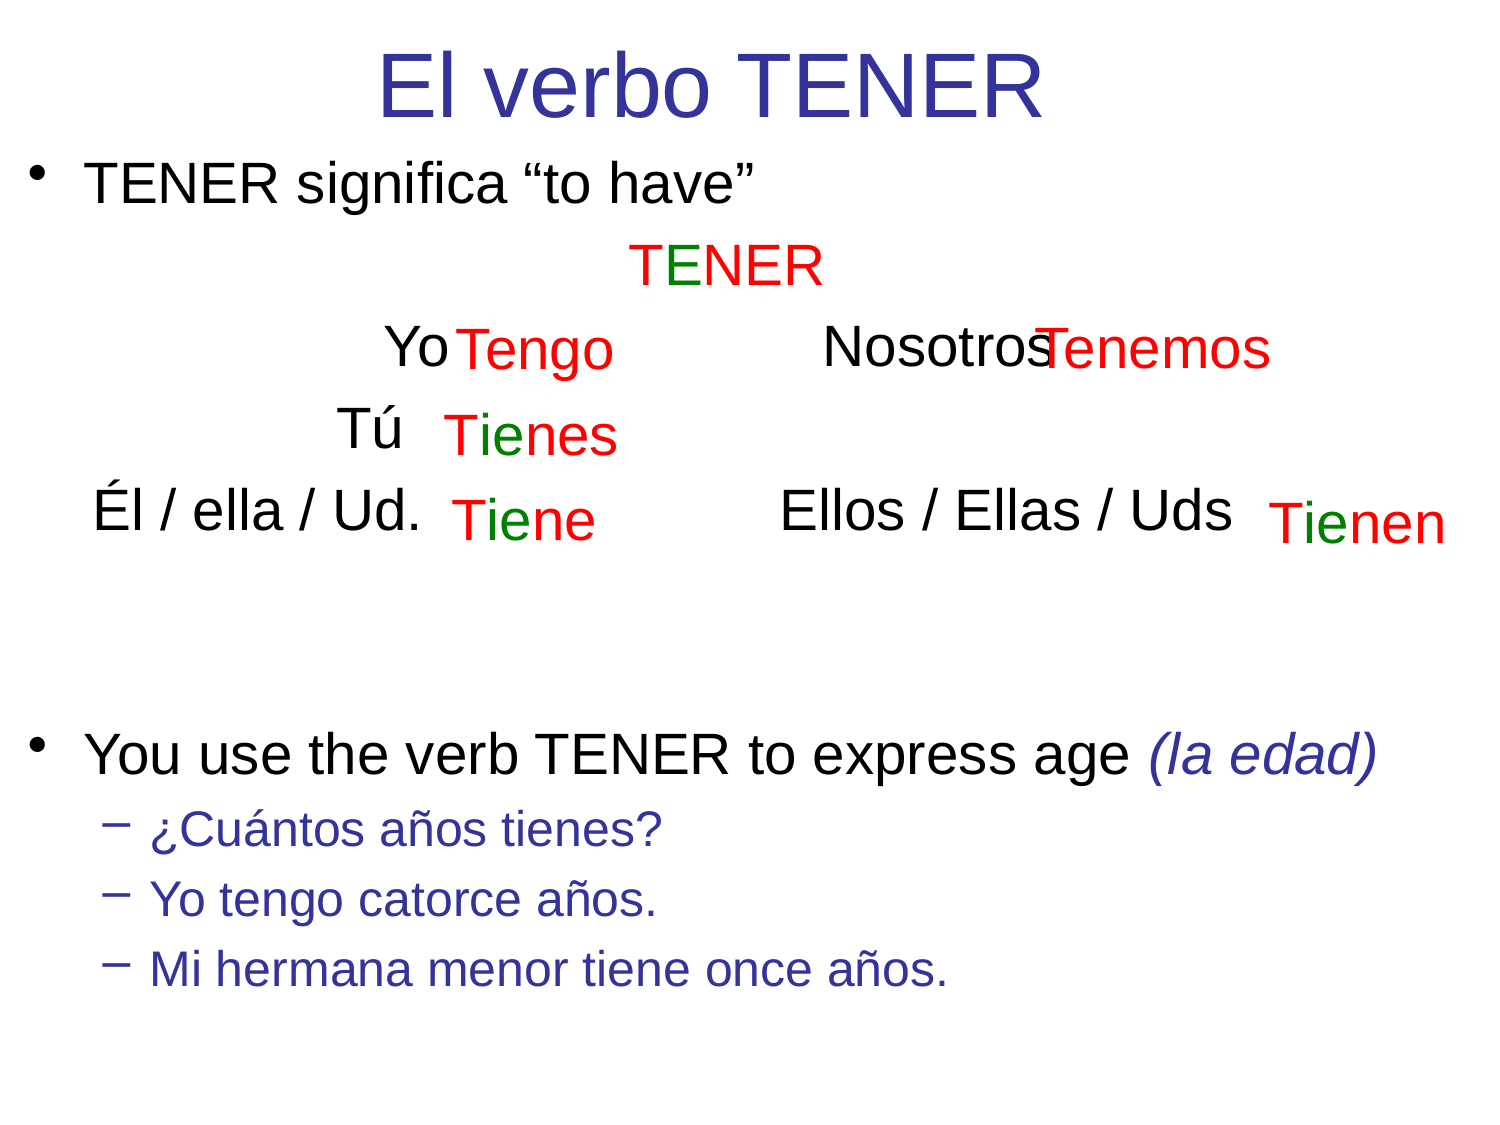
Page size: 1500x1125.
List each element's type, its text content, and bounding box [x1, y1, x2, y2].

text_box Tenemos [1020, 302, 1287, 388]
list TENER significa “to have” TENER Yo Nosotros Tú Él / ella / Ud. Ellos / Ellas / Uds You use the verb TENER to express age (la edad) ¿Cuántos años tienes? Yo tengo catorce años. Mi hermana menor tiene once años. [12, 137, 1475, 1088]
text_box Tienen [1254, 477, 1462, 563]
title El verbo TENER [75, 0, 1350, 137]
text_box Tienes [430, 389, 634, 475]
text_box Tengo [441, 304, 631, 389]
text_box Tiene [437, 474, 611, 560]
